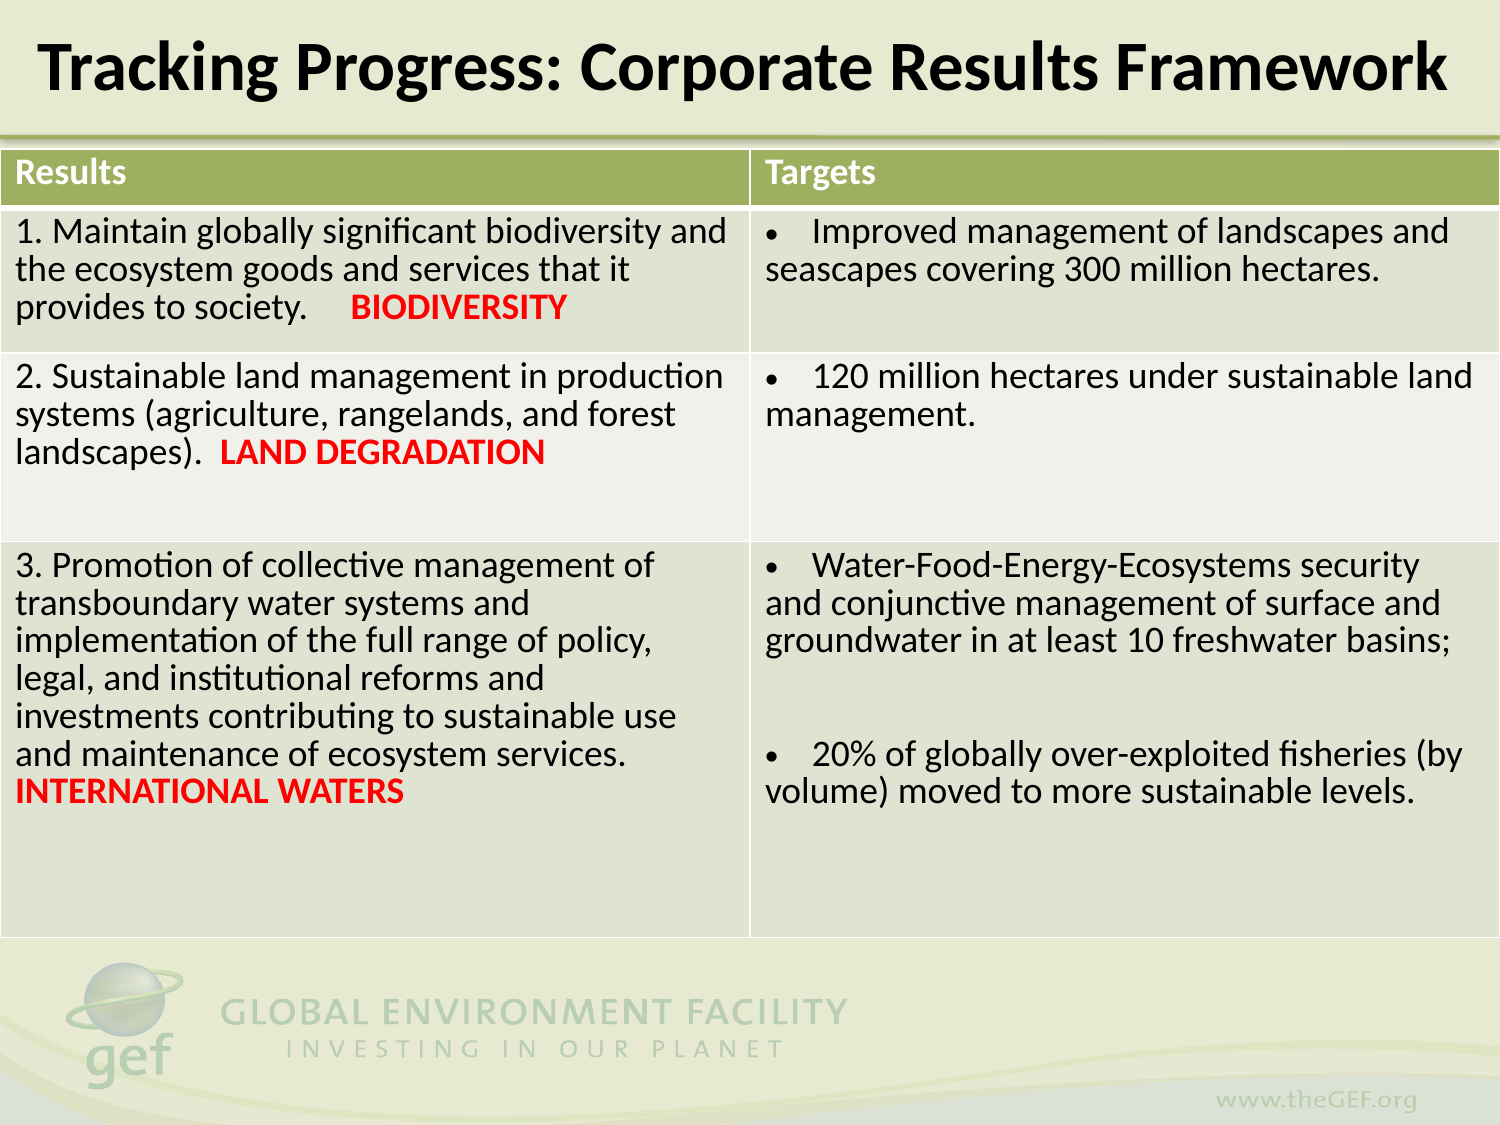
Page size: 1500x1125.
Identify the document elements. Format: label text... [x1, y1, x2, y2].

table_cell 3. Promotion of collective management of transboundary water systems and implementation of the full range of policy, legal, and institutional reforms and investments contributing to sustainable use and maintenance of ecosystem services. INTERNATIONAL WATERS [1, 542, 749, 935]
table_cell Improved management of landscapes and seascapes covering 300 million hectares. [751, 211, 1499, 352]
table_header Results [1, 150, 749, 205]
table_cell 1. Maintain globally significant biodiversity and the ecosystem goods and services that it provides to society. BIODIVERSITY [1, 211, 749, 352]
table_cell 120 million hectares under sustainable land management. [751, 354, 1499, 541]
picture [0, 937, 1500, 1125]
table_cell 2. Sustainable land management in production systems (agriculture, rangelands, and forest landscapes). LAND DEGRADATION [1, 354, 749, 541]
text_box Tracking Progress: Corporate Results Framework [0, 12, 1500, 135]
table_cell Water-Food-Energy-Ecosystems security and conjunctive management of surface and groundwater in at least 10 freshwater basins; 20% of globally over-exploited fisheries (by volume) moved to more sustainable levels. [751, 542, 1499, 936]
table_header Targets [751, 150, 1499, 205]
